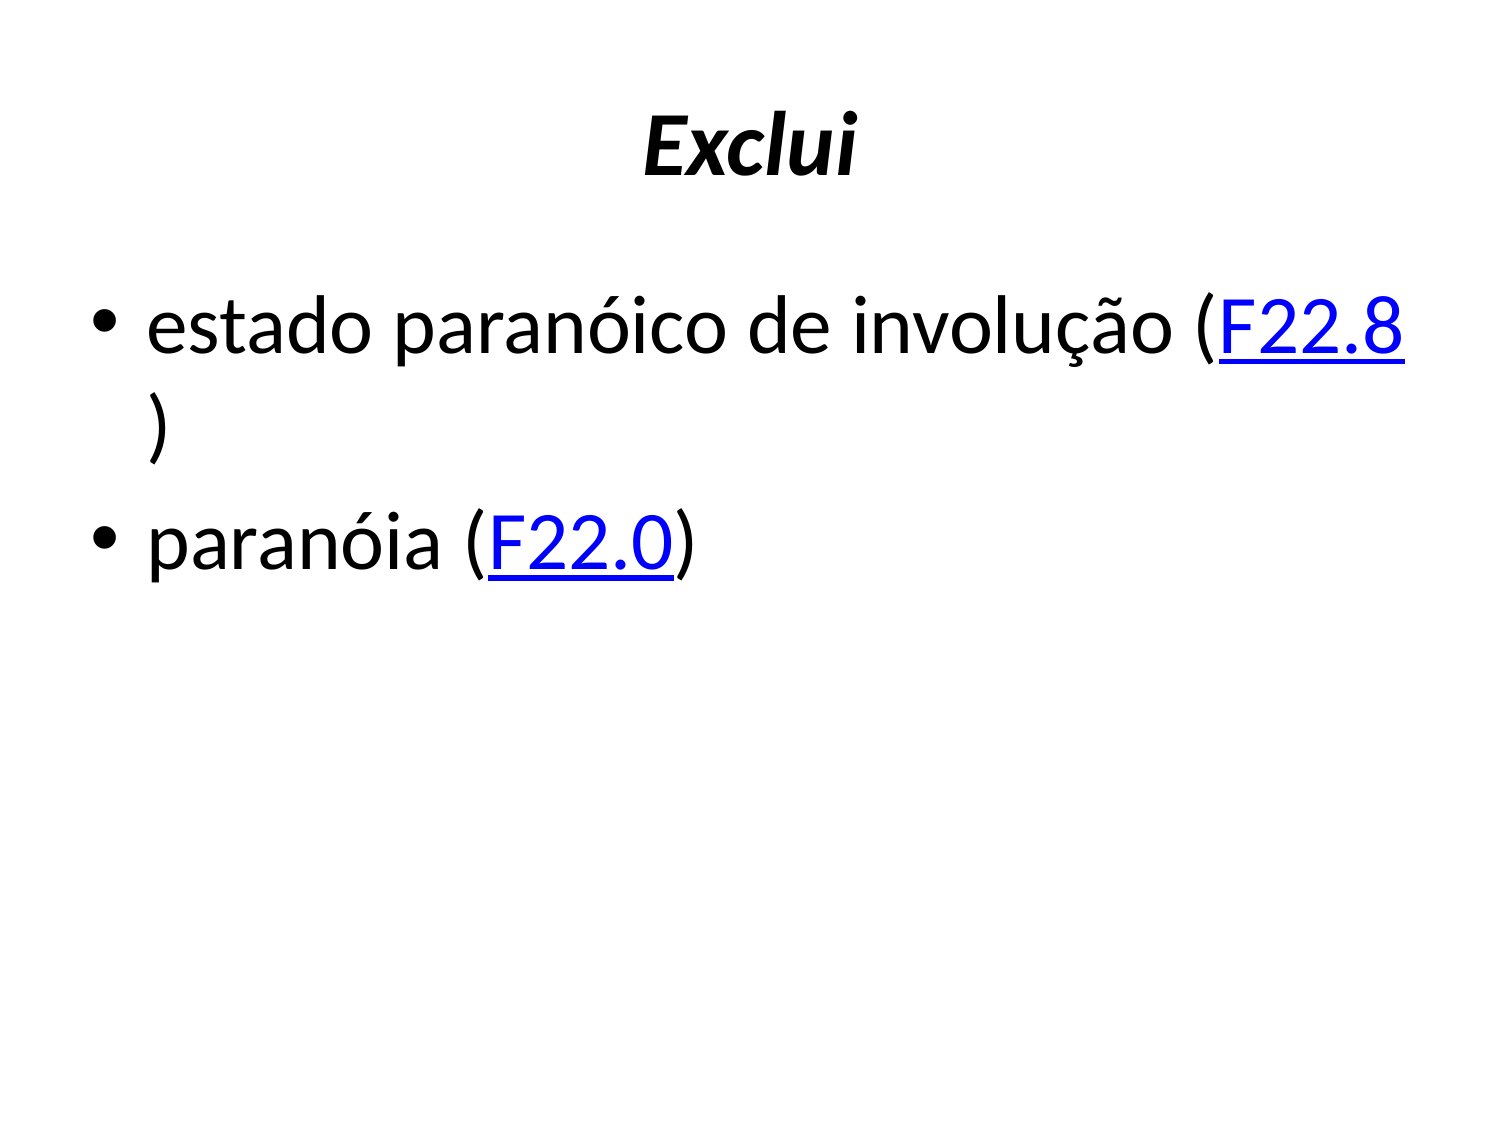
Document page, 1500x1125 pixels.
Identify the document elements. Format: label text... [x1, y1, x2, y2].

list estado paranóico de involução (F22.8) paranóia (F22.0) [75, 262, 1425, 1005]
title Exclui [75, 45, 1425, 233]
